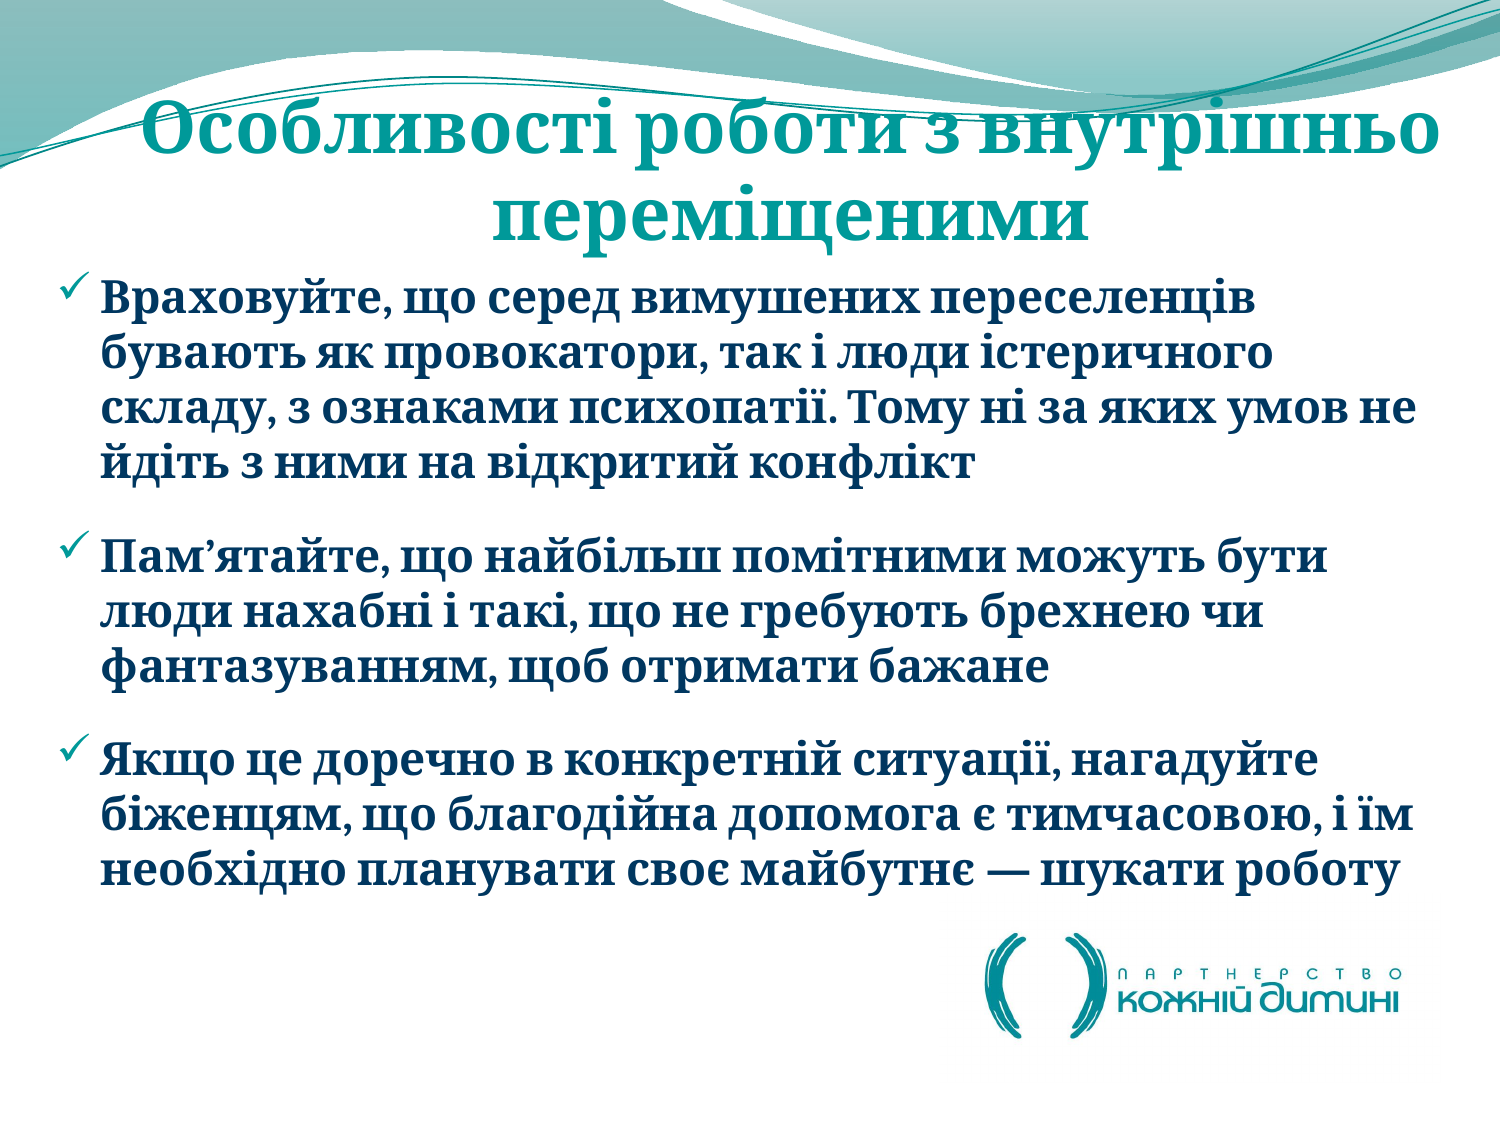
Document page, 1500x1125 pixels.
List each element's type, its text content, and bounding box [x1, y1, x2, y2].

title Особливості роботи з внутрішньо переміщеними [0, 42, 1500, 256]
list Враховуйте, що серед вимушених переселенців бувають як провокатори, так і люди істеричного складу, з ознаками психопатії. Тому ні за яких умов не йдіть з ними на відкритий конфлікт Пам’ятайте, що найбільш помітними можуть бути люди нахабні і такі, що не гребують брехнею чи фантазуванням, щоб отримати бажане Якщо це доречно в конкретній ситуації, нагадуйте біженцям, що благодійна допомога є тимчасовою, і їм необхідно планувати своє майбутнє — шукати роботу [40, 256, 1448, 965]
picture [939, 965, 1441, 1083]
